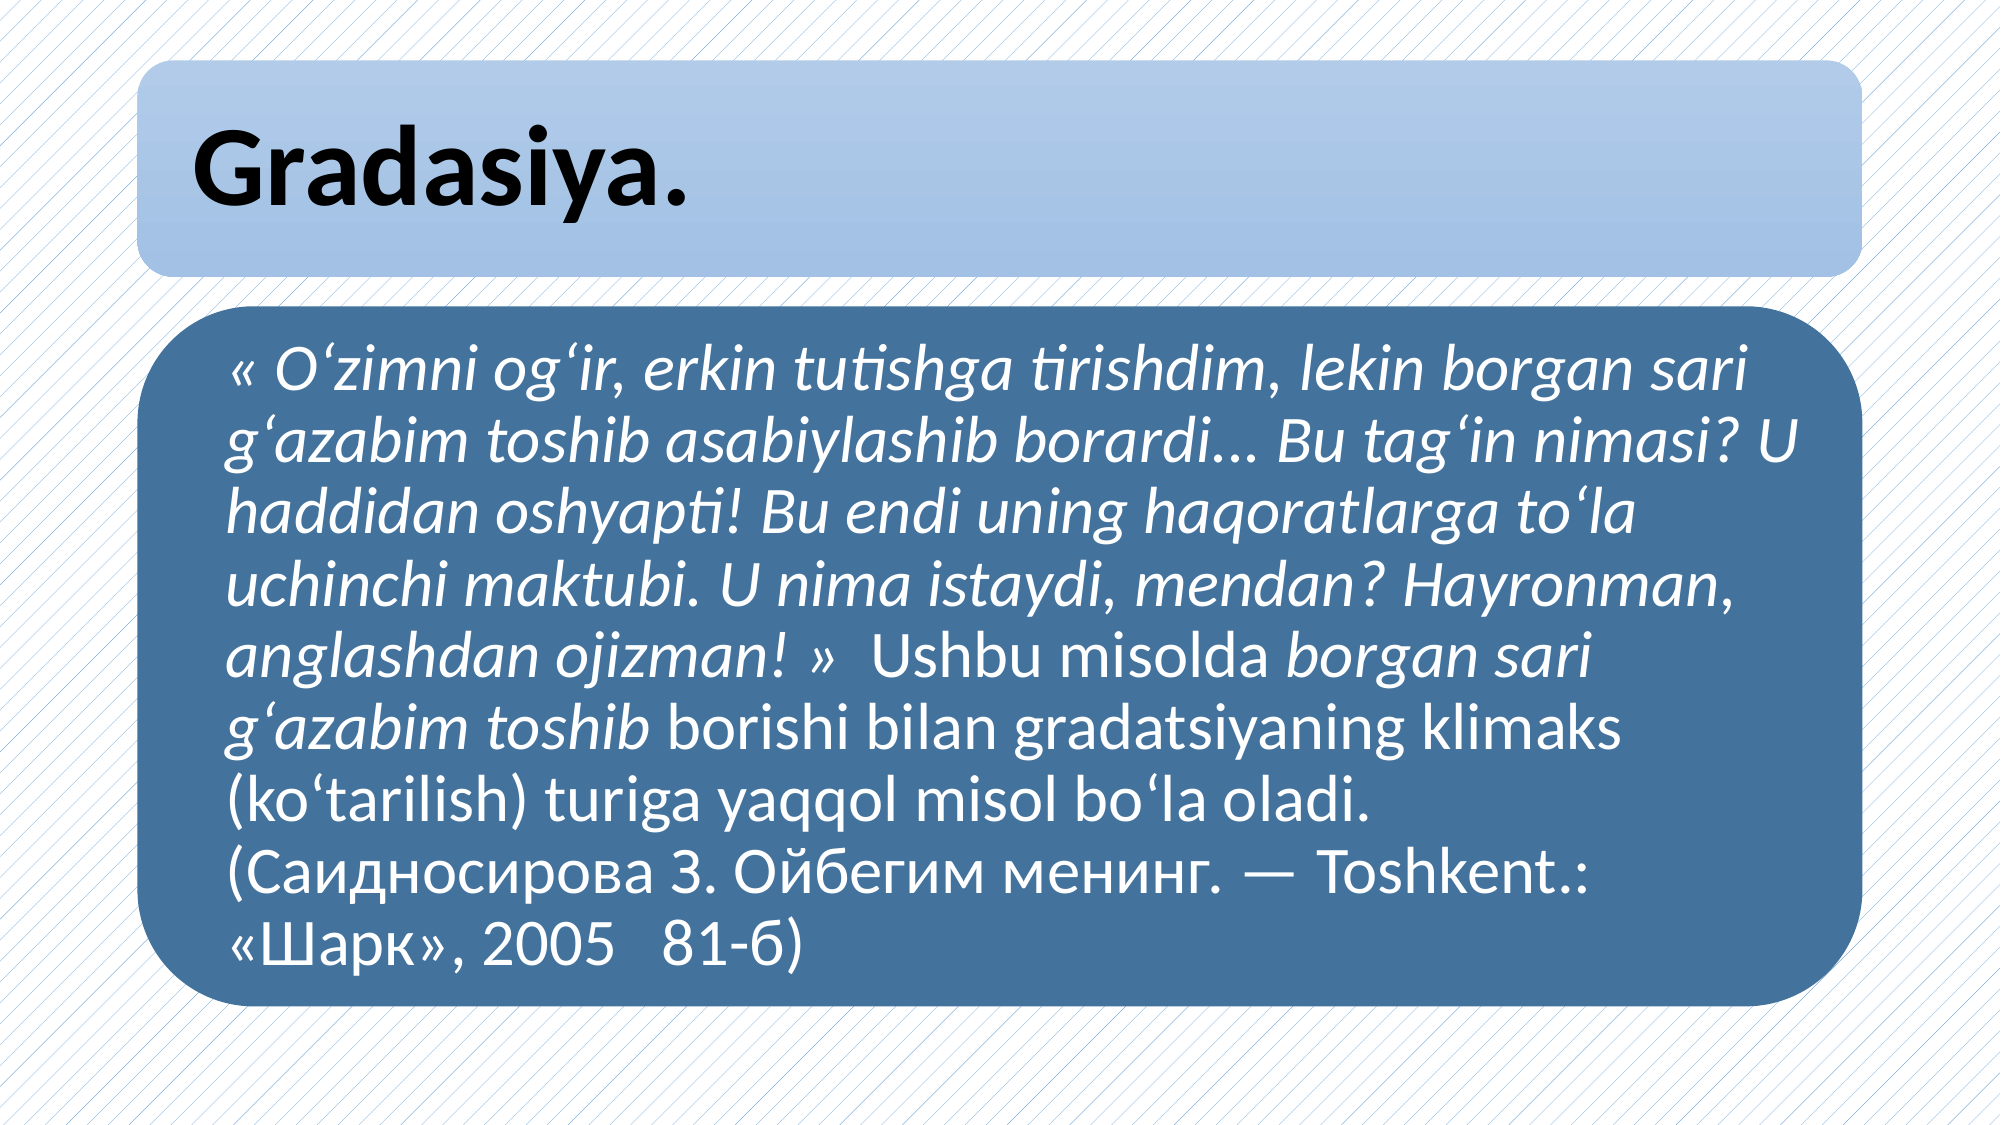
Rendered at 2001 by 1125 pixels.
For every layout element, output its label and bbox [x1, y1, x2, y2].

list [137, 299, 1863, 1014]
text_box [137, 59, 1863, 278]
